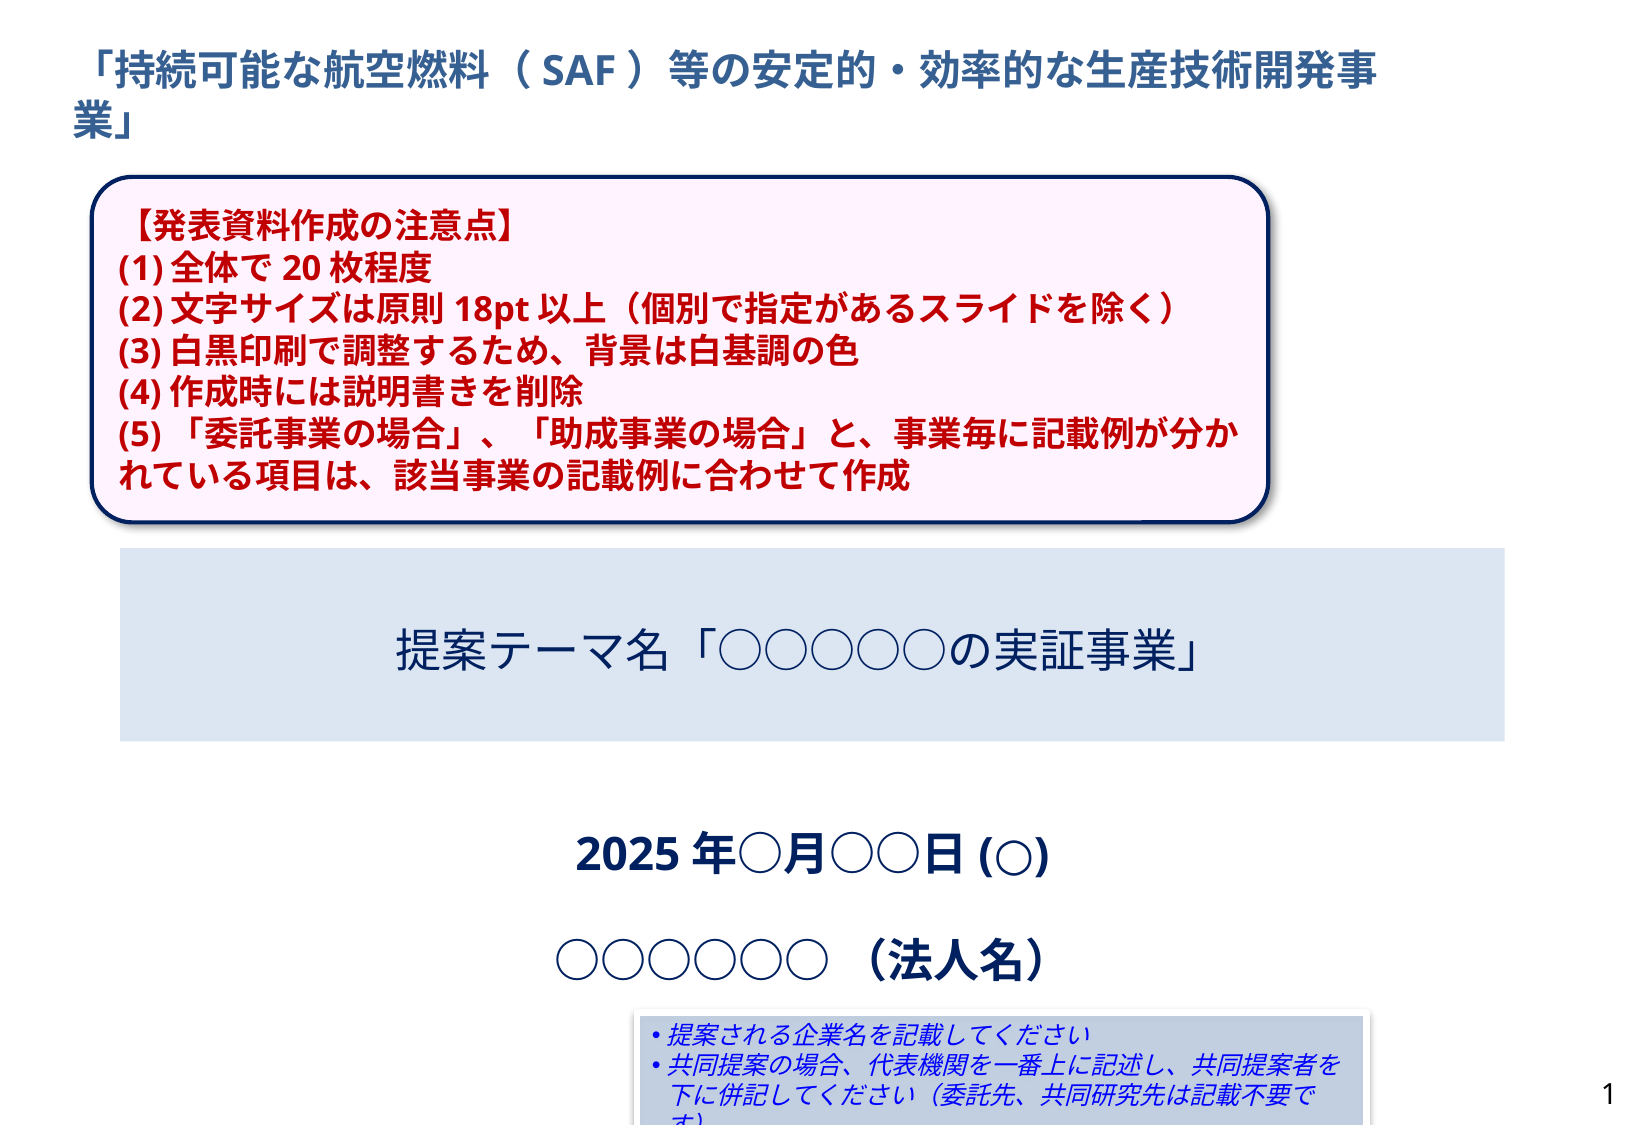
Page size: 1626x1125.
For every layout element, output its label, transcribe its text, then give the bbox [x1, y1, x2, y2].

text_box 2025年○月○○日(○) [575, 823, 1050, 880]
text_box 【発表資料作成の注意点】 全体で20枚程度 文字サイズは原則18pt以上（個別で指定があるスライドを除く） (3)白黒印刷で調整するため、背景は白基調の色 (4)作成時には説明書きを削除 (5)「委託事業の場合」、「助成事業の場合」と、事業毎に記載例が分かれている項目は、該当事業の記載例に合わせて作成 [89, 174, 1271, 525]
text_box [118, 546, 1507, 743]
subtitle 「持続可能な航空燃料（SAF）等の安定的・効率的な生産技術開発事業」 [72, 44, 1440, 697]
text_box ○○○○○○（法人名） [554, 931, 1072, 987]
text_box 0 [1522, 1075, 1618, 1116]
title 提案テーマ名「○○○○○の実証事業」 [131, 581, 1488, 716]
text_box 提案される企業名を記載してください 共同提案の場合、代表機関を一番上に記述し、共同提案者を下に併記してください（委託先、共同研究先は記載不要です） [634, 1009, 1370, 1125]
